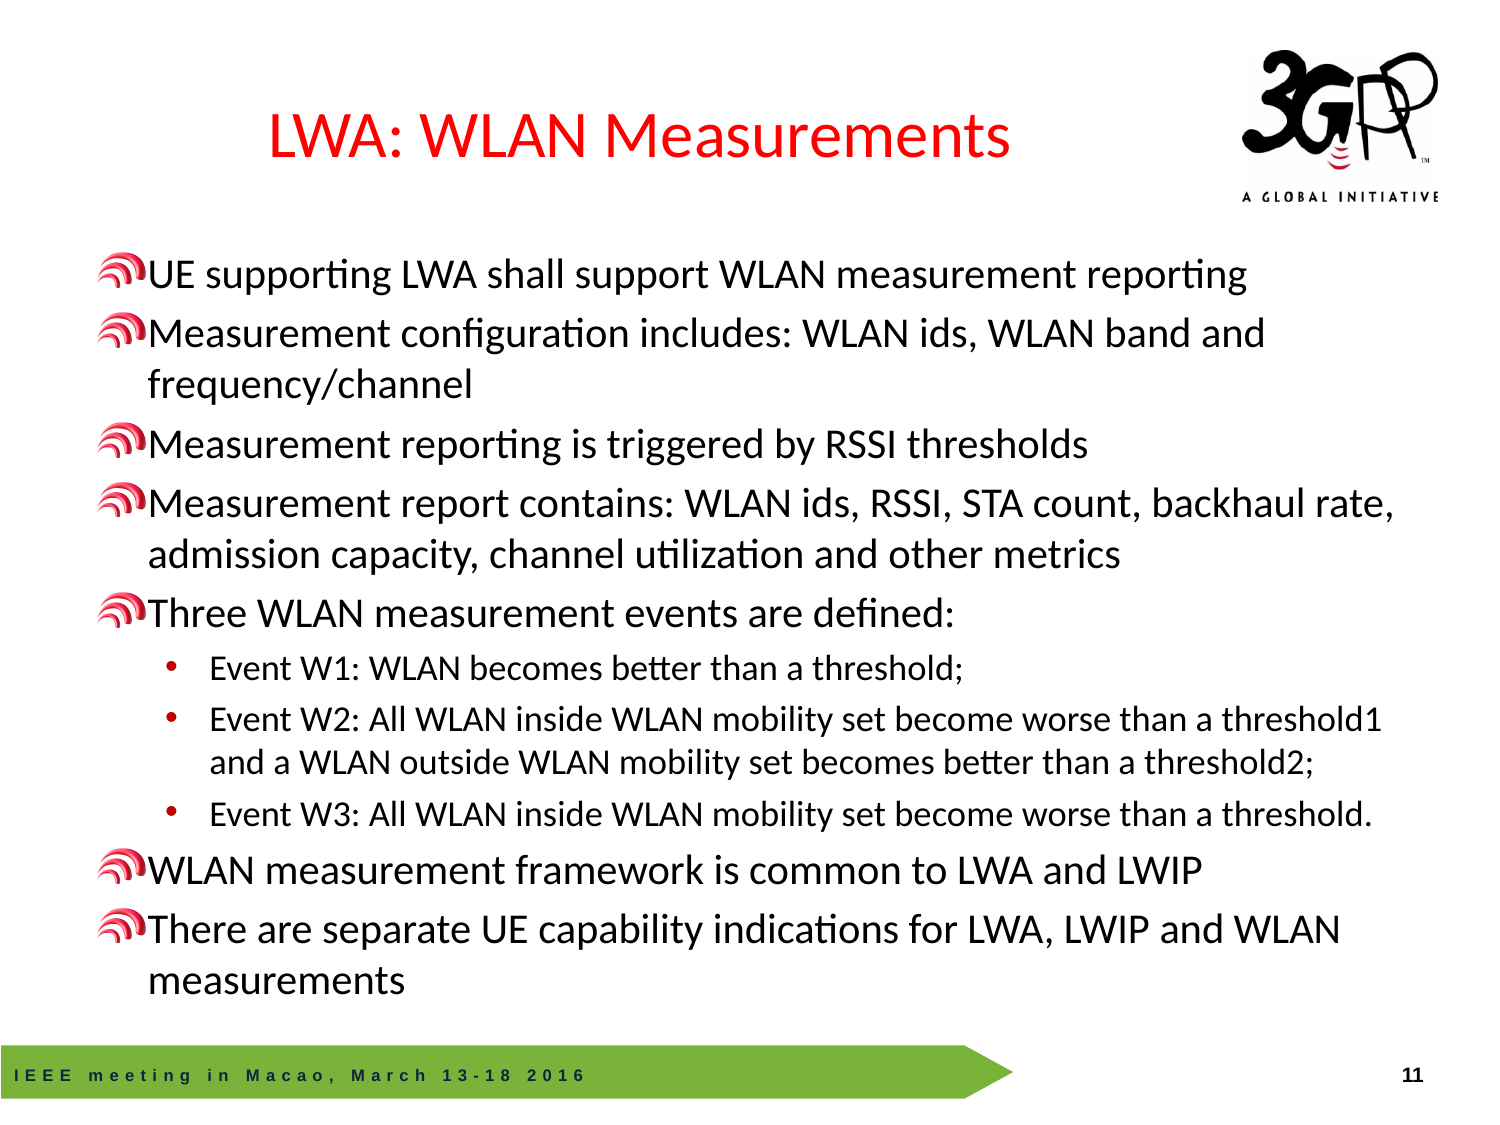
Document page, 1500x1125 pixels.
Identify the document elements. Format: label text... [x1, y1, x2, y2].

picture [94, 590, 136, 632]
picture [94, 906, 136, 947]
picture [94, 846, 136, 888]
picture [94, 250, 136, 292]
picture [94, 480, 136, 521]
title LWA: WLAN Measurements [80, 37, 1201, 225]
picture [94, 310, 136, 352]
list UE supporting LWA shall support WLAN measurement reporting Measurement configuration includes: WLAN ids, WLAN band and frequency/channel Measurement reporting is triggered by RSSI thresholds Measurement report contains: WLAN ids, RSSI, STA count, backhaul rate, admission capacity, channel utilization and other metrics Three WLAN measurement events are defined: Event W1: WLAN becomes better than a threshold; Event W2: All WLAN inside WLAN mobility set become worse than a threshold1 and a WLAN outside WLAN mobility set becomes better than a threshold2; Event W3: All WLAN inside WLAN mobility set become worse than a threshold. WLAN measurement framework is common to LWA and LWIP There are separate UE capability indications for LWA, LWIP and WLAN measurements [79, 238, 1456, 1031]
picture [1242, 50, 1438, 202]
picture [94, 420, 136, 462]
